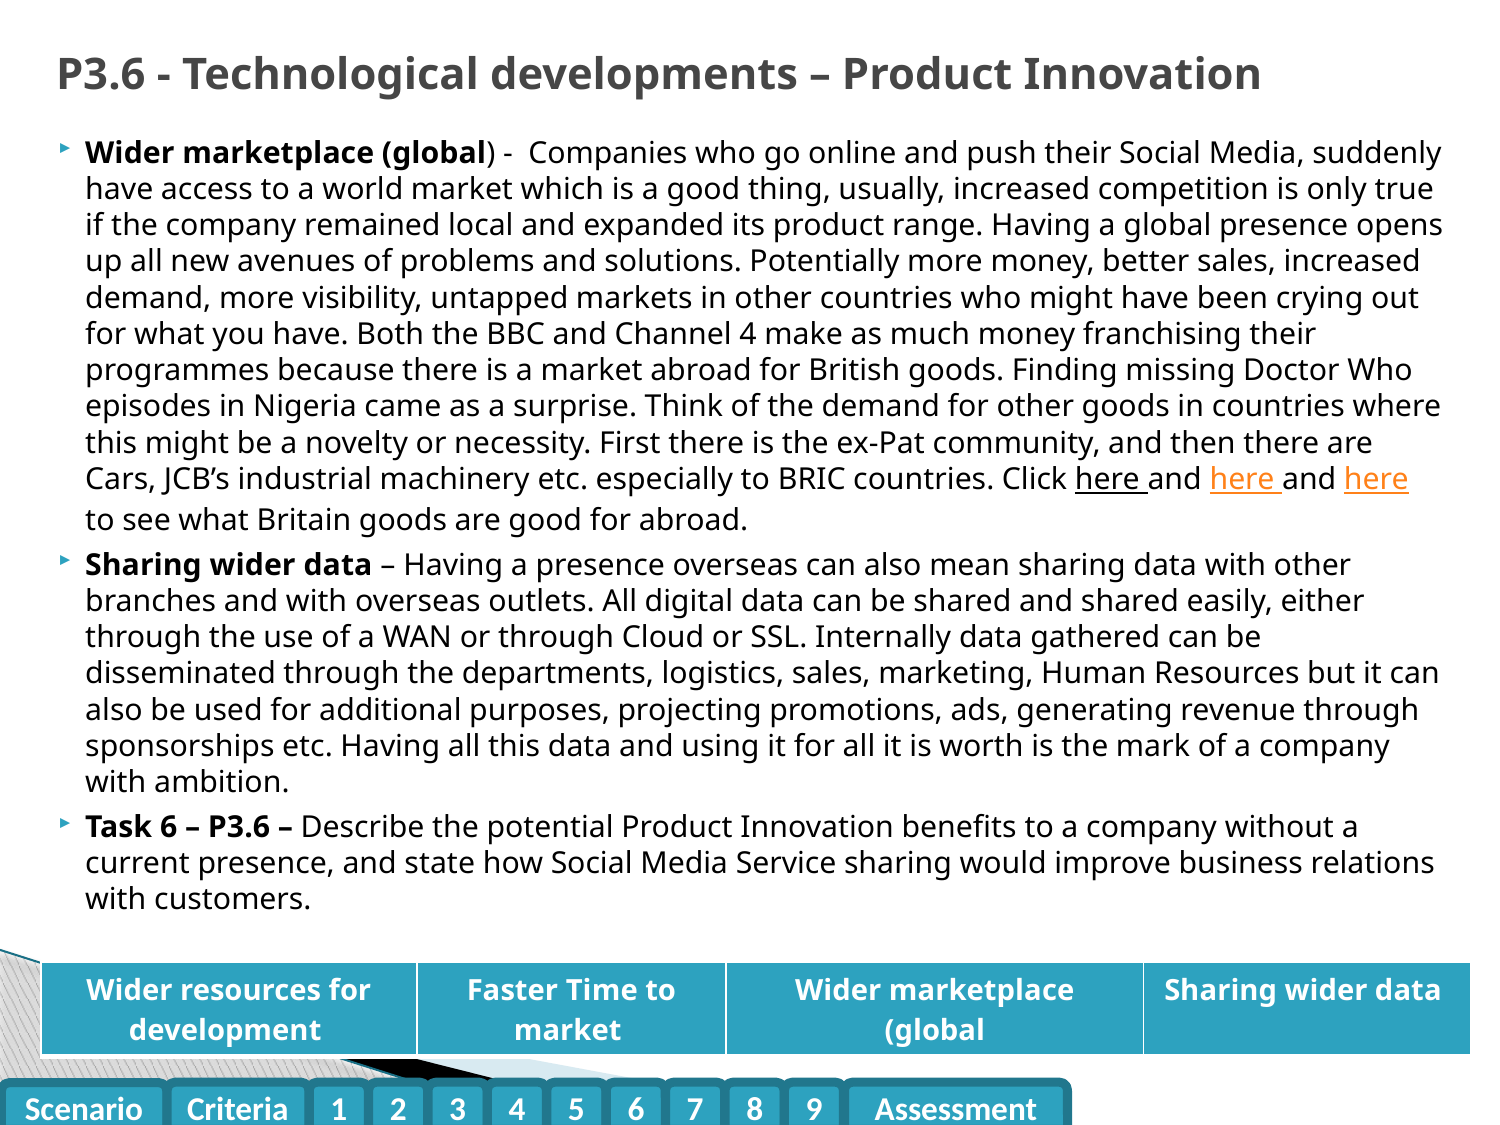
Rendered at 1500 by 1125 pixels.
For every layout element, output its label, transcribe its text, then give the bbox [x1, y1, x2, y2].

table_header Sharing wider data [1144, 963, 1470, 1054]
title P3.6 - Technological developments – Product Innovation [41, 18, 1459, 126]
list Wider marketplace (global) - Companies who go online and push their Social Media, suddenly have access to a world market which is a good thing, usually, increased competition is only true if the company remained local and expanded its product range. Having a global presence opens up all new avenues of problems and solutions. Potentially more money, better sales, increased demand, more visibility, untapped markets in other countries who might have been crying out for what you have. Both the BBC and Channel 4 make as much money franchising their programmes because there is a market abroad for British goods. Finding missing Doctor Who episodes in Nigeria came as a surprise. Think of the demand for other goods in countries where this might be a novelty or necessity. First there is the ex-Pat community, and then there are Cars, JCB’s industrial machinery etc. especially to BRIC countries. Click here and here and here to see what Britain goods are good for abroad. Sharing wider data – Having a presence overseas can also mean sharing data with other branches and with overseas outlets. All digital data can be shared and shared easily, either through the use of a WAN or through Cloud or SSL. Internally data gathered can be disseminated through the departments, logistics, sales, marketing, Human Resources but it can also be used for additional purposes, projecting promotions, ads, generating revenue through sponsorships etc. Having all this data and using it for all it is worth is the mark of a company with ambition. Task 6 – P3.6 – Describe the potential Product Innovation benefits to a company without a current presence, and state how Social Media Service sharing would improve business relations with customers. [41, 125, 1460, 953]
table_header Wider resources for development [42, 963, 416, 1054]
table_header Wider marketplace (global [727, 963, 1143, 1054]
table_header Faster Time to market [418, 963, 725, 1054]
